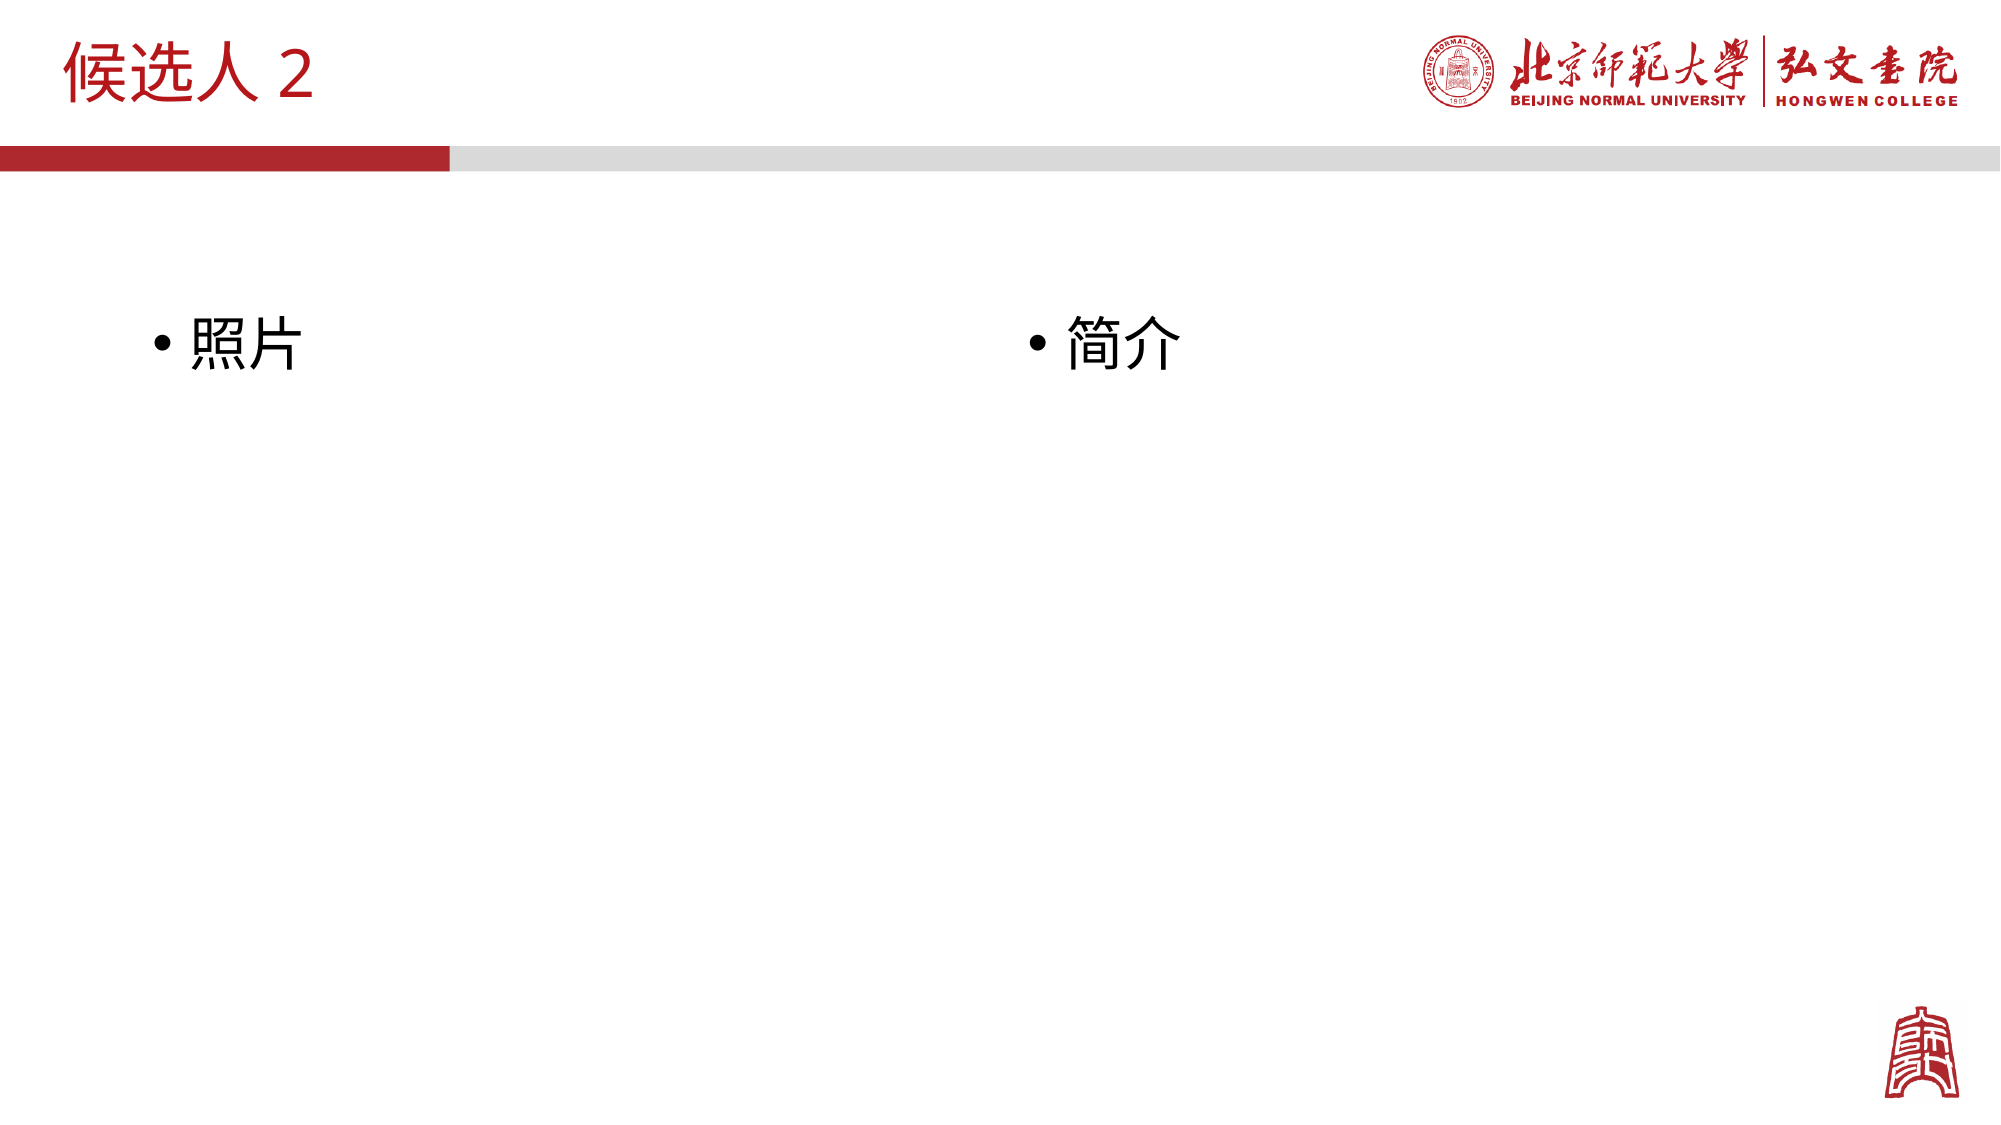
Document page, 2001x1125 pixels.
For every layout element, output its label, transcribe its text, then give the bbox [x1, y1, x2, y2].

picture [1414, 25, 1966, 115]
title 候选人2 [46, 29, 1098, 122]
list 照片 [137, 265, 988, 979]
list 简介 [1012, 265, 1863, 979]
picture [1876, 999, 1966, 1103]
